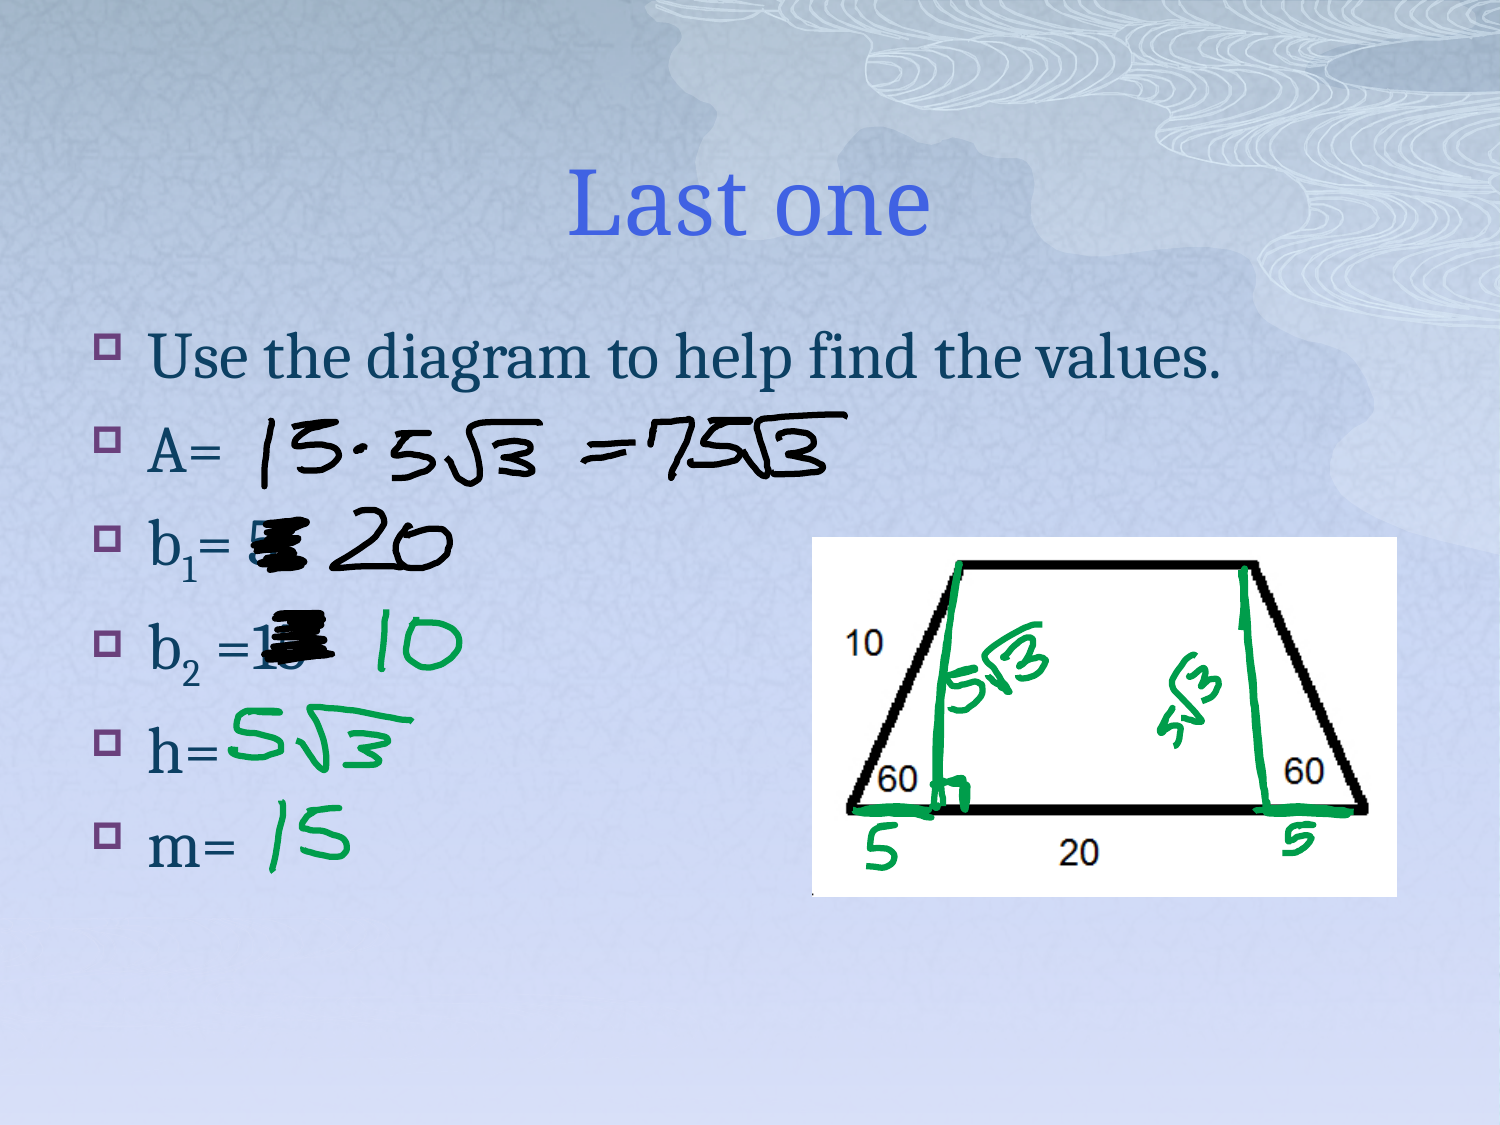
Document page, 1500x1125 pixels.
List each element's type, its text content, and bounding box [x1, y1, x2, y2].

title Last one [75, 105, 1425, 293]
text_box [582, 451, 627, 464]
text_box [650, 418, 693, 479]
text_box [263, 420, 273, 487]
text_box [355, 445, 366, 452]
text_box [395, 525, 451, 569]
text_box [292, 421, 340, 472]
text_box [296, 706, 413, 771]
text_box [380, 609, 387, 670]
text_box [588, 441, 636, 447]
text_box [492, 440, 533, 475]
text_box [772, 430, 824, 475]
text_box [301, 807, 348, 858]
text_box [345, 732, 389, 766]
text_box [742, 413, 846, 477]
text_box [405, 616, 460, 668]
text_box [253, 519, 308, 571]
text_box [230, 710, 282, 758]
text_box [391, 432, 434, 479]
text_box [331, 509, 403, 569]
text_box [263, 612, 333, 663]
text_box [689, 419, 751, 466]
list Use the diagram to help find the values. A= b1= 5 b2 =15 h= m= [76, 304, 1430, 1032]
text_box [445, 421, 541, 485]
text_box [271, 800, 284, 873]
picture [812, 537, 1397, 897]
